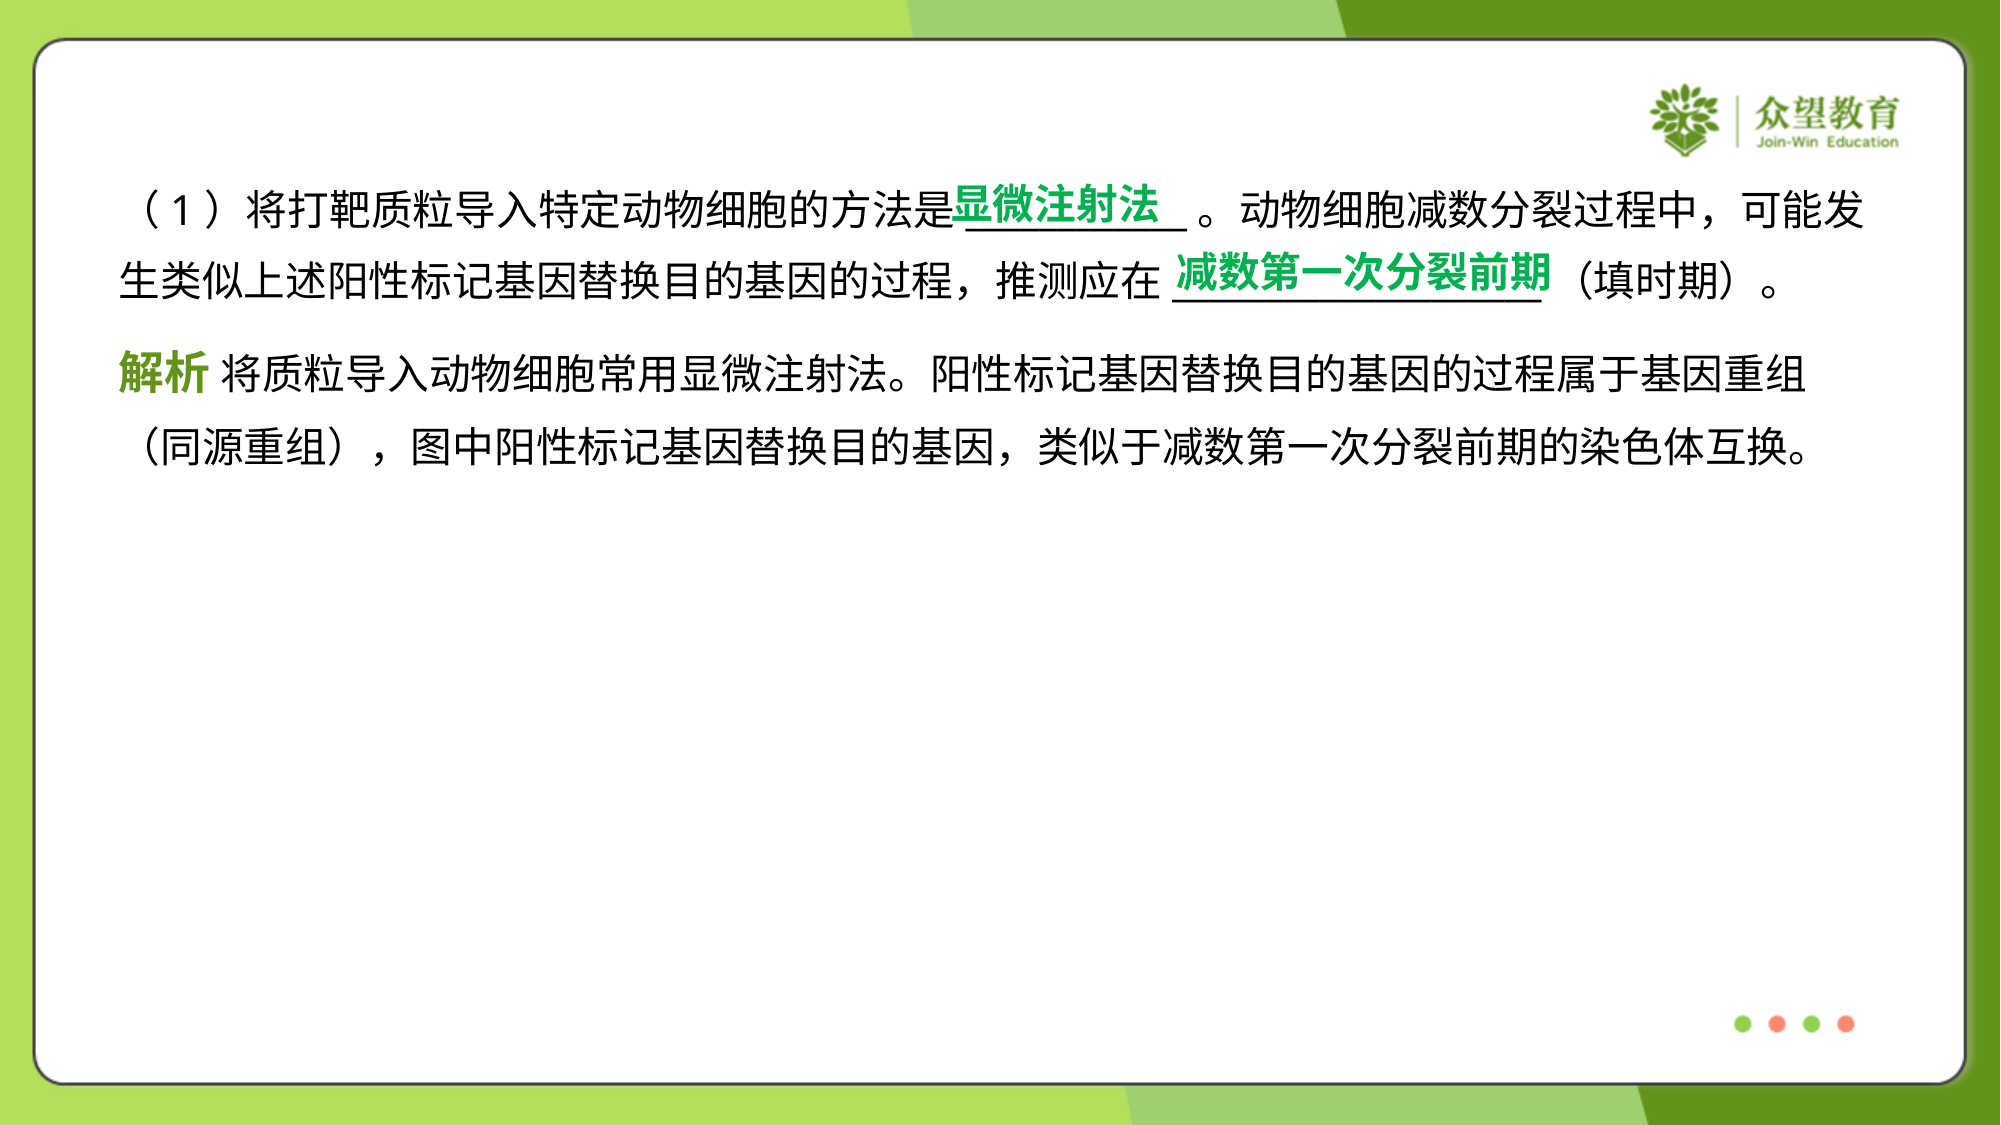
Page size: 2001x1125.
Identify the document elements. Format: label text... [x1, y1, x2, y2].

text_box 解析 将质粒导入动物细胞常用显微注射法。阳性标记基因替换目的基因的过程属于基因重组 （同源重组），图中阳性标记基因替换目的基因，类似于减数第一次分裂前期的染色体互换。 [118, 314, 1883, 464]
text_box 显微注射法 [936, 152, 1175, 220]
picture [0, 0, 2000, 1125]
text_box 减数第一次分裂前期 [1161, 224, 1567, 289]
text_box （1）将打靶质粒导入特定动物细胞的方法是____________。动物细胞减数分裂过程中，可能发 生类似上述阳性标记基因替换目的基因的过程，推测应在____________________（填时期）。 [118, 158, 1883, 298]
